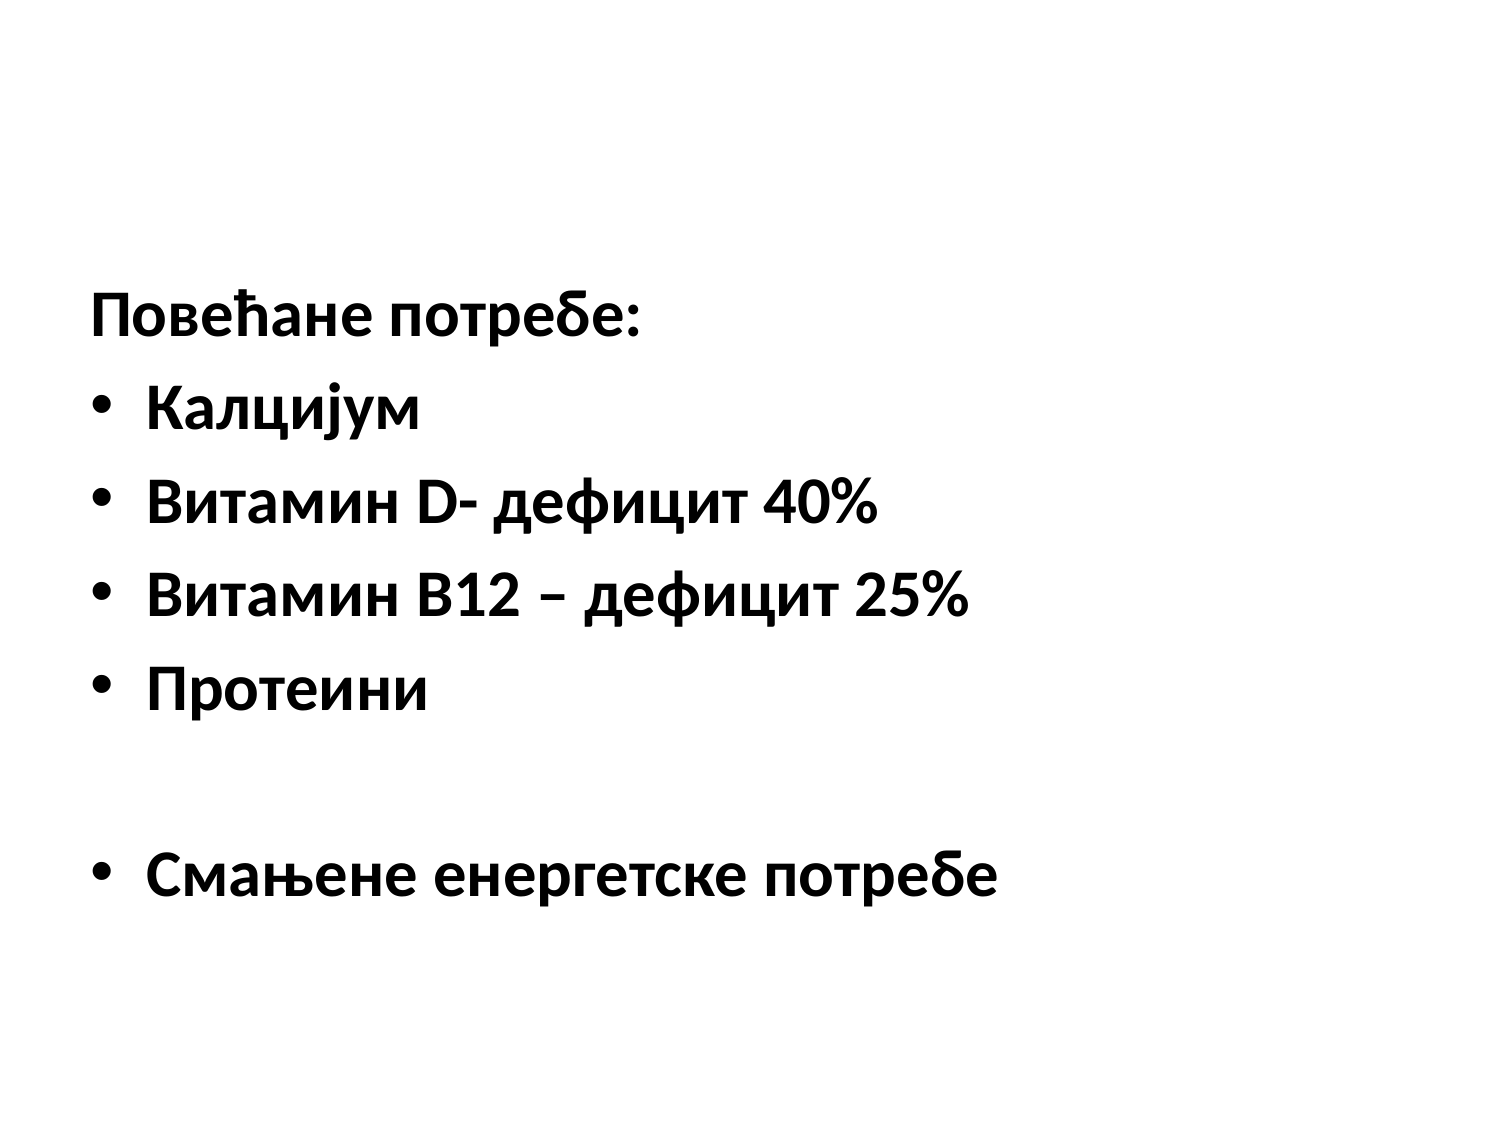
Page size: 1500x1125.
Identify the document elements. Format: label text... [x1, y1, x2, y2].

list Повећане потребе: Калцијум Витамин D- дефицит 40% Витамин B12 – дефицит 25% Протеини Смањене енергетске потребе [75, 262, 1425, 1005]
